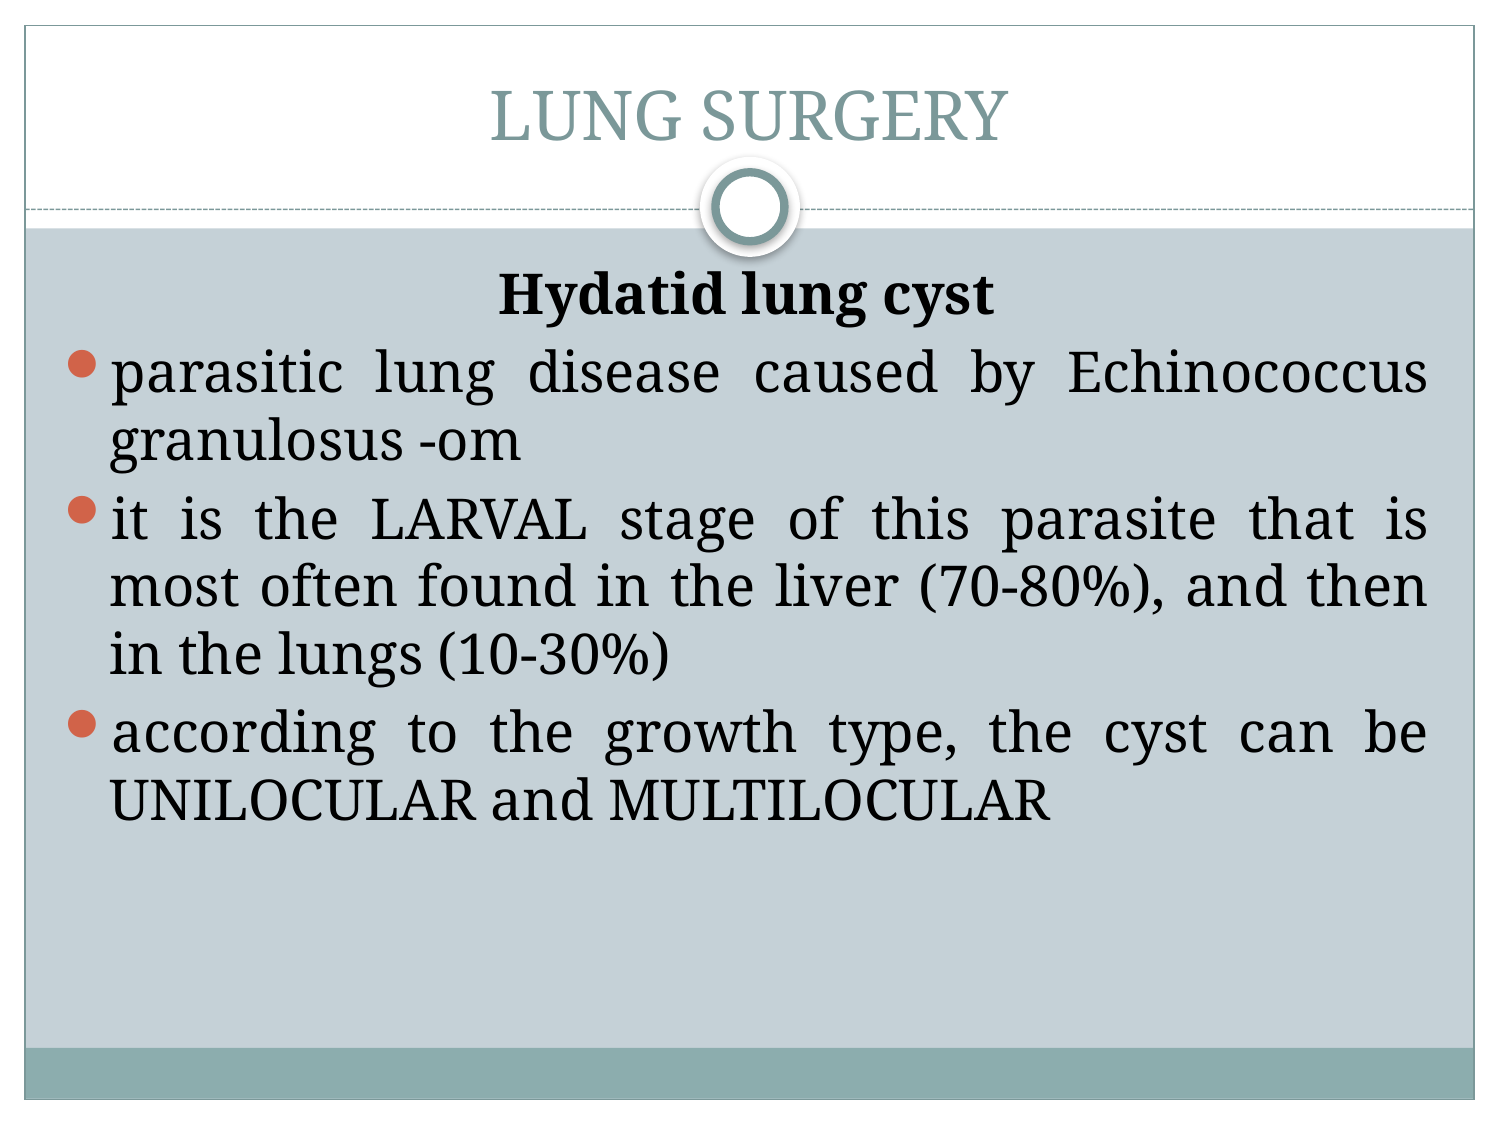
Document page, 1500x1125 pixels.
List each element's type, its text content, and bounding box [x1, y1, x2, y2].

list Hydatid lung cyst parasitic lung disease caused by Echinococcus granulosus -om it is the LARVAL stage of this parasite that is most often found in the liver (70-80%), and then in the lungs (10-30%) according to the growth type, the cyst can be UNILOCULAR and MULTILOCULAR [49, 250, 1445, 1001]
title LUNG SURGERY [49, 37, 1450, 162]
